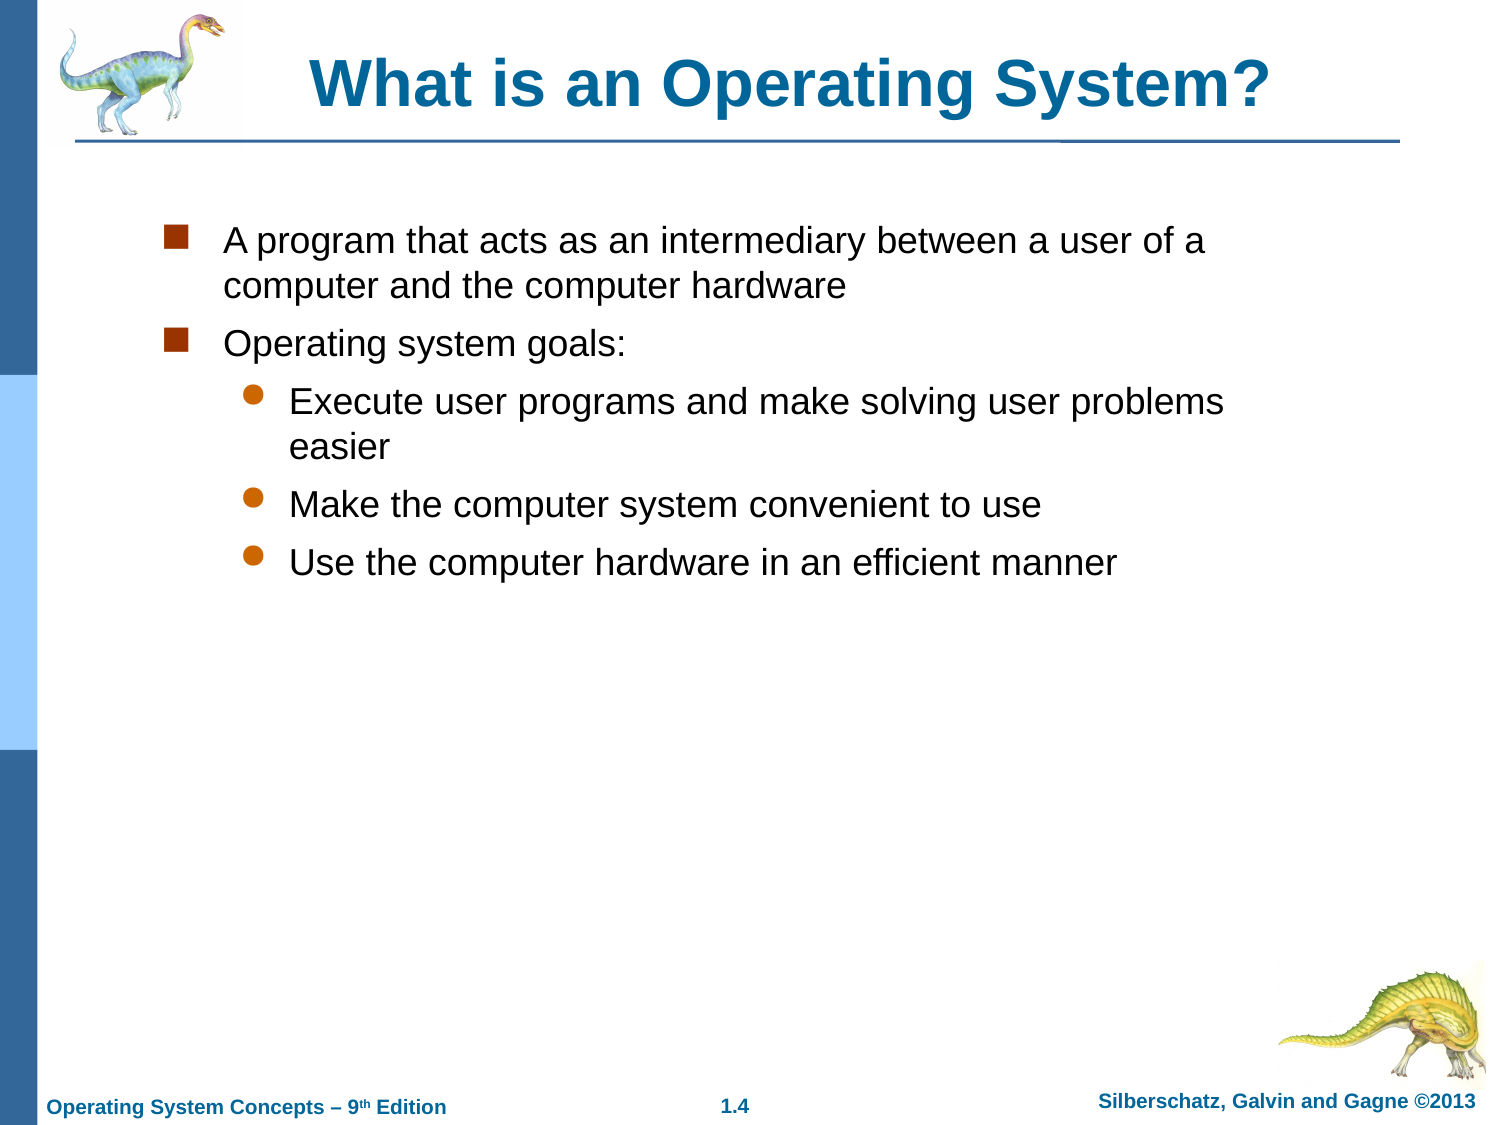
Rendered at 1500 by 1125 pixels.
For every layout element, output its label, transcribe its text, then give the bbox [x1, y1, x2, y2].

picture [1275, 959, 1486, 1090]
list A program that acts as an intermediary between a user of a computer and the computer hardware Operating system goals: Execute user programs and make solving user problems easier Make the computer system convenient to use Use the computer hardware in an efficient manner [151, 207, 1321, 891]
title What is an Operating System? [157, 32, 1426, 128]
picture [46, 0, 243, 149]
